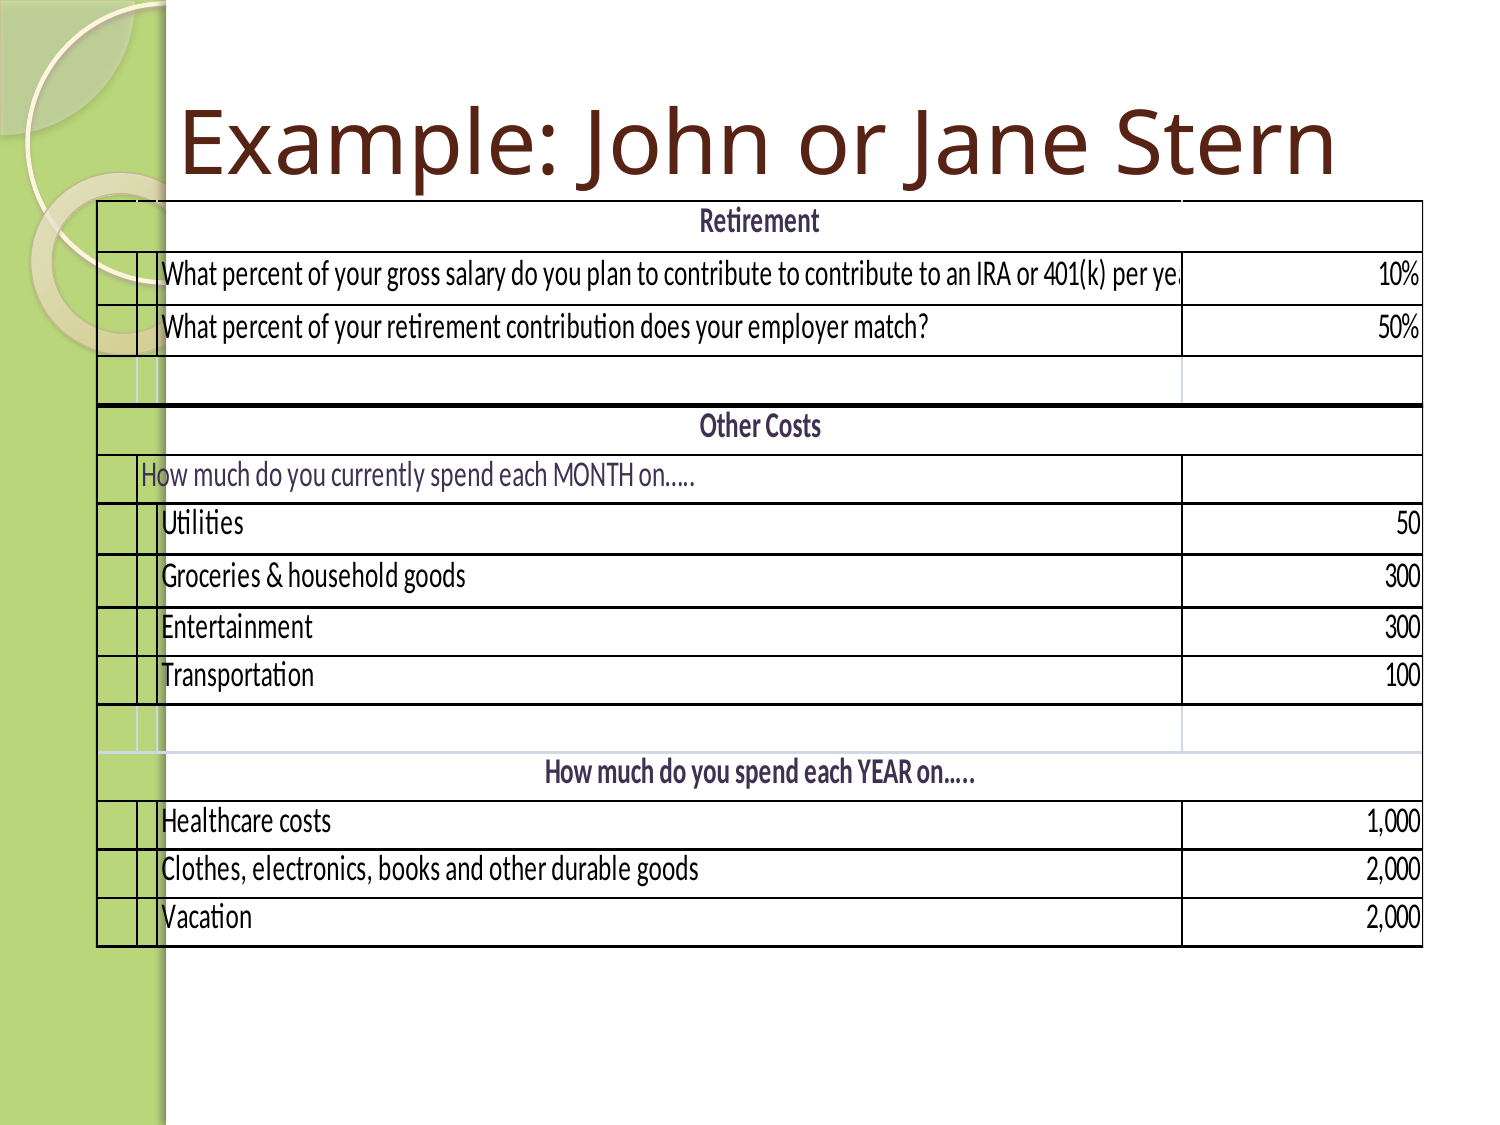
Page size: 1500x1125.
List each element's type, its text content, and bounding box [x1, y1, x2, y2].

title Example: John or Jane Stern [162, 45, 1393, 196]
picture [95, 199, 1426, 951]
